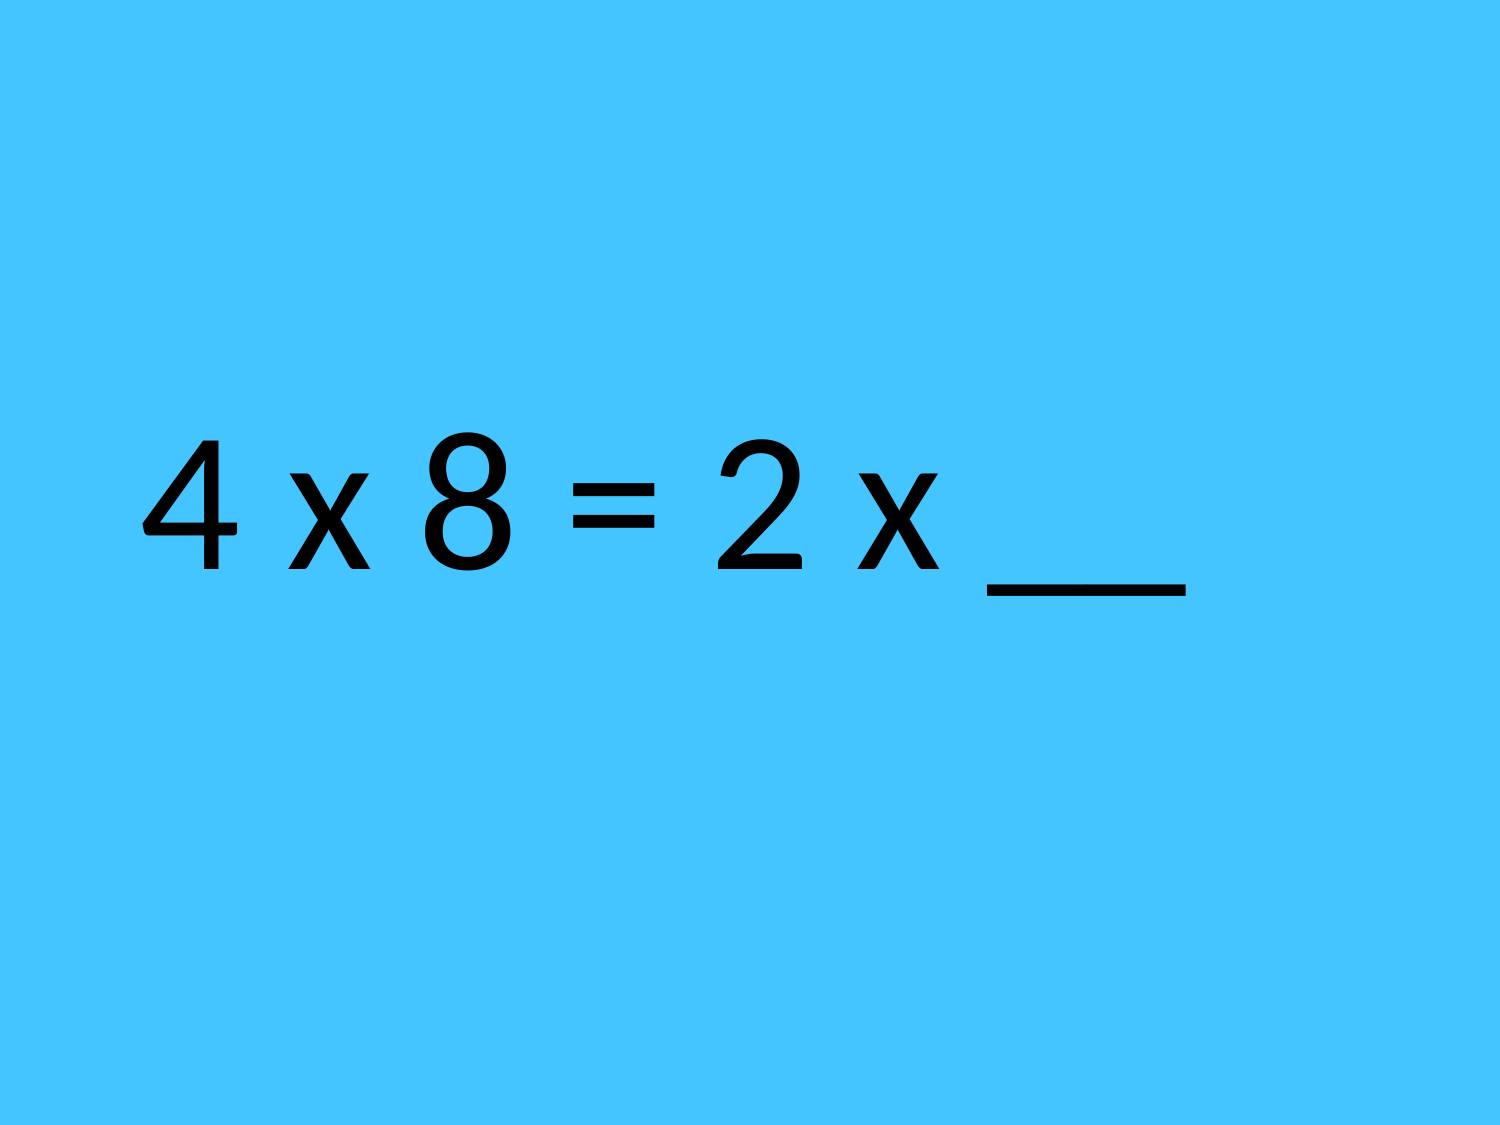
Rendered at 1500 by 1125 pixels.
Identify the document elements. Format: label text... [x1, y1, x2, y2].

text_box 4 x 8 = 2 x __ [125, 362, 1275, 618]
